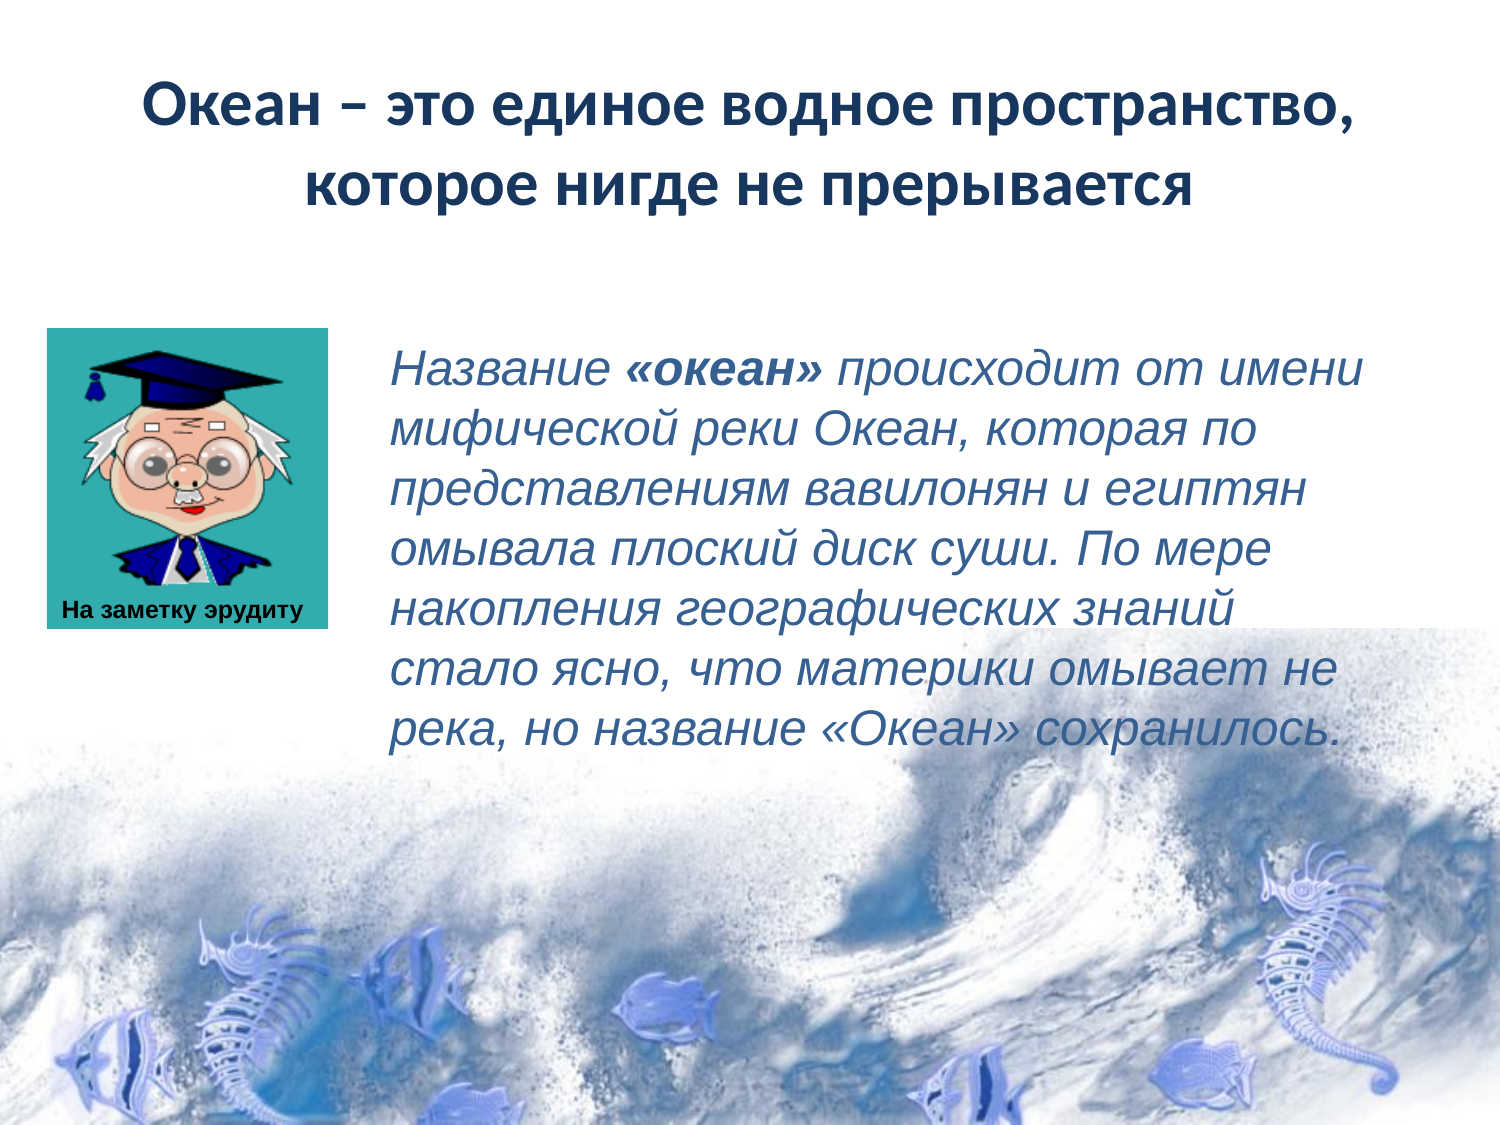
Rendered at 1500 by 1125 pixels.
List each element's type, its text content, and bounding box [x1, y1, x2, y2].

text_box Название «океан» происходит от имени мифической реки Океан, которая по представлениям вавилонян и египтян омывала плоский диск суши. По мере накопления географических знаний стало ясно, что материки омывает не река, но название «Океан» сохранилось. [374, 328, 1383, 763]
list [46, 327, 329, 629]
title Океан – это единое водное пространство, которое нигде не прерывается [75, 45, 1425, 233]
picture [0, 628, 1500, 1125]
